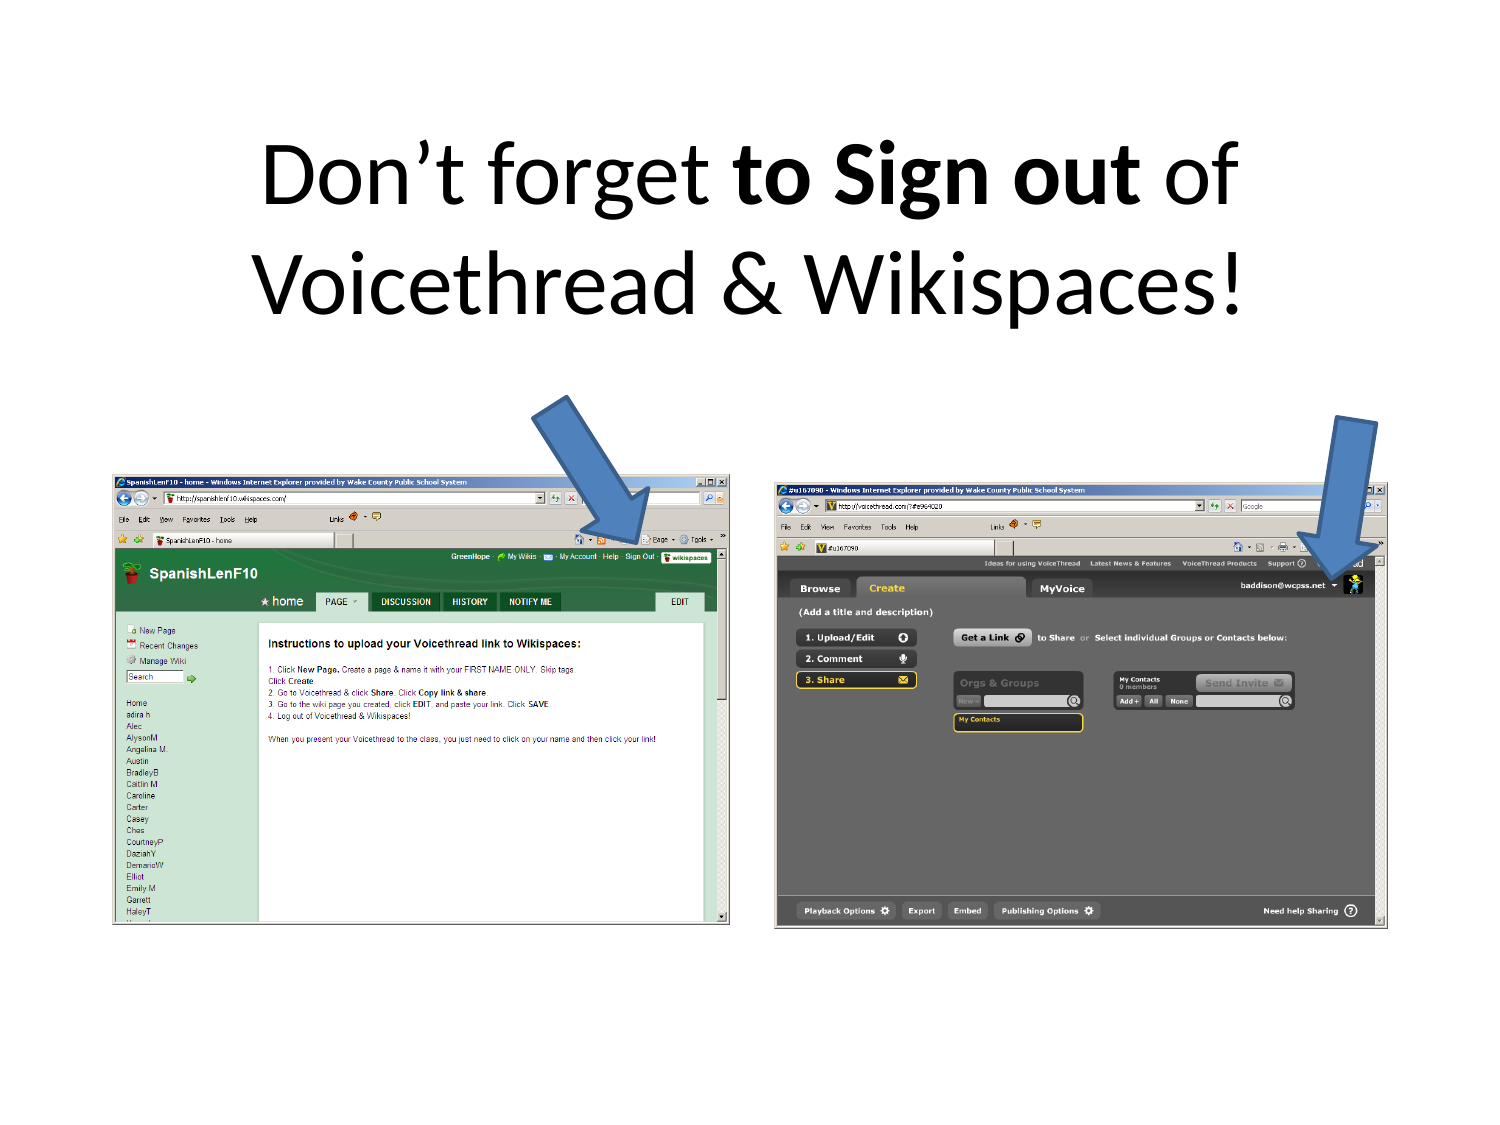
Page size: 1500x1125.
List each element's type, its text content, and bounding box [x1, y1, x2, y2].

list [112, 474, 730, 926]
text_box [1324, 415, 1379, 480]
title Don’t forget to Sign out of Voicethread & Wikispaces! [75, 45, 1425, 400]
text_box [531, 394, 618, 473]
picture [774, 482, 1388, 930]
